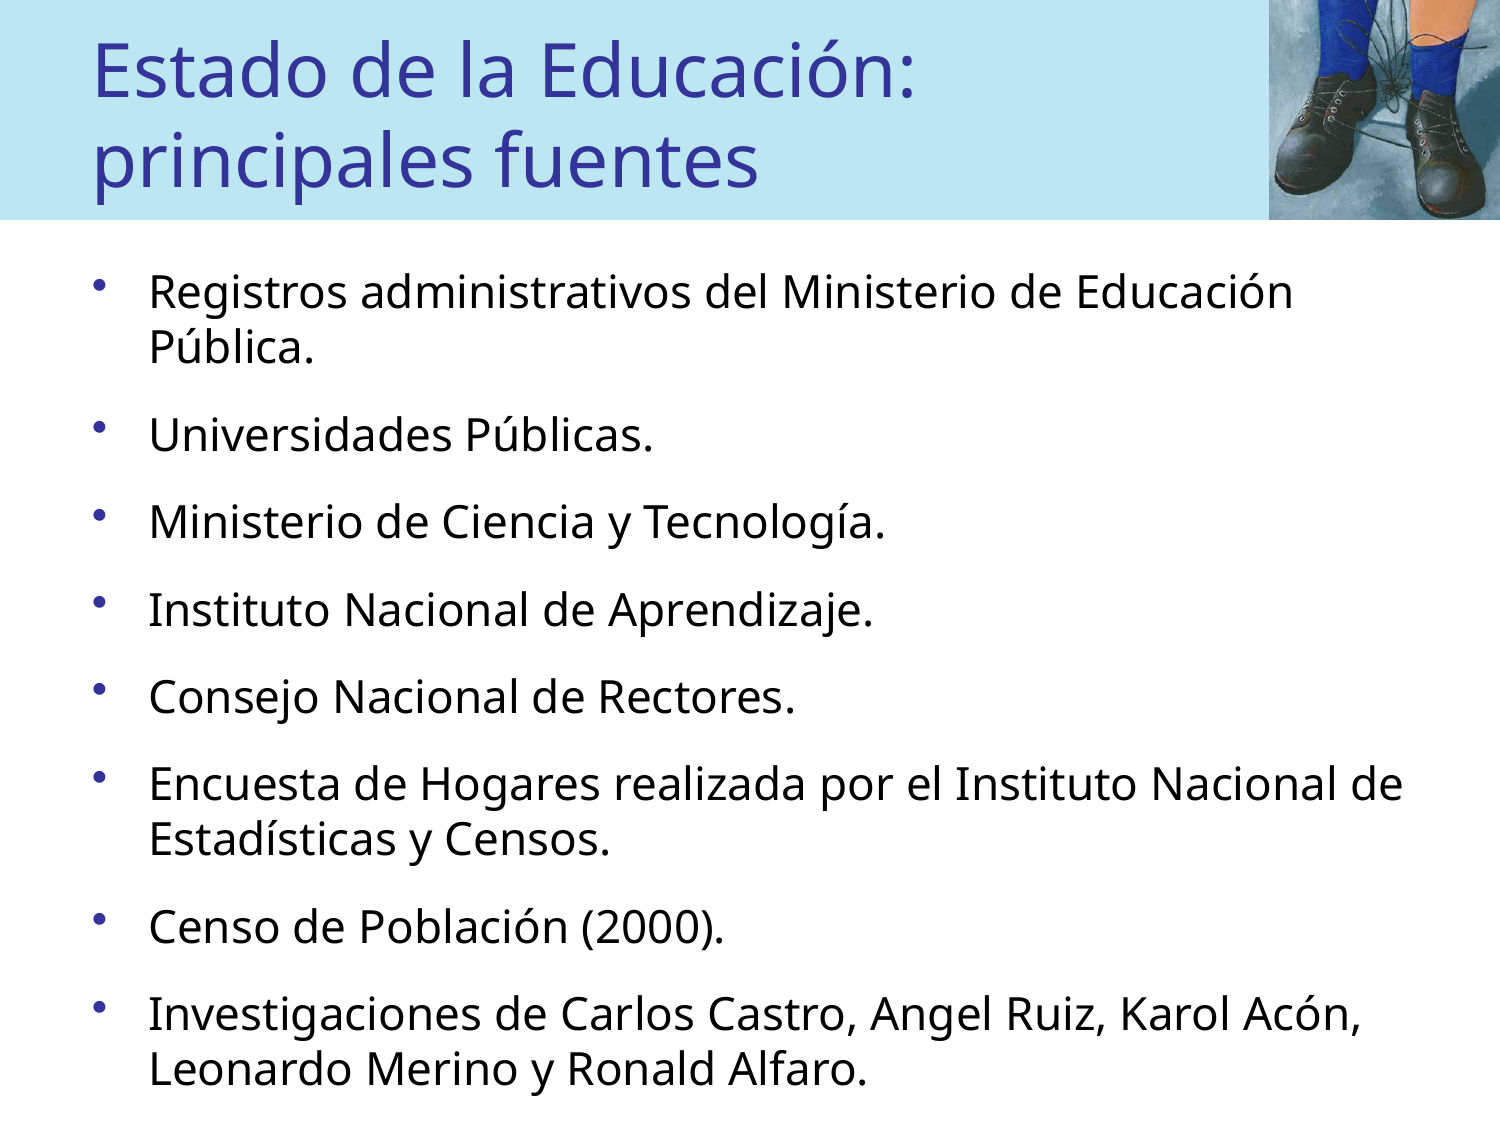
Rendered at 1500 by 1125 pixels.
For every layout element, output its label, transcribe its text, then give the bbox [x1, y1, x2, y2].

title Estado de la Educación: principales fuentes [76, 18, 1247, 207]
picture [0, 0, 1500, 220]
list Registros administrativos del Ministerio de Educación Pública. Universidades Públicas. Ministerio de Ciencia y Tecnología. Instituto Nacional de Aprendizaje. Consejo Nacional de Rectores. Encuesta de Hogares realizada por el Instituto Nacional de Estadísticas y Censos. Censo de Población (2000). Investigaciones de Carlos Castro, Angel Ruiz, Karol Acón, Leonardo Merino y Ronald Alfaro. [76, 255, 1436, 1095]
